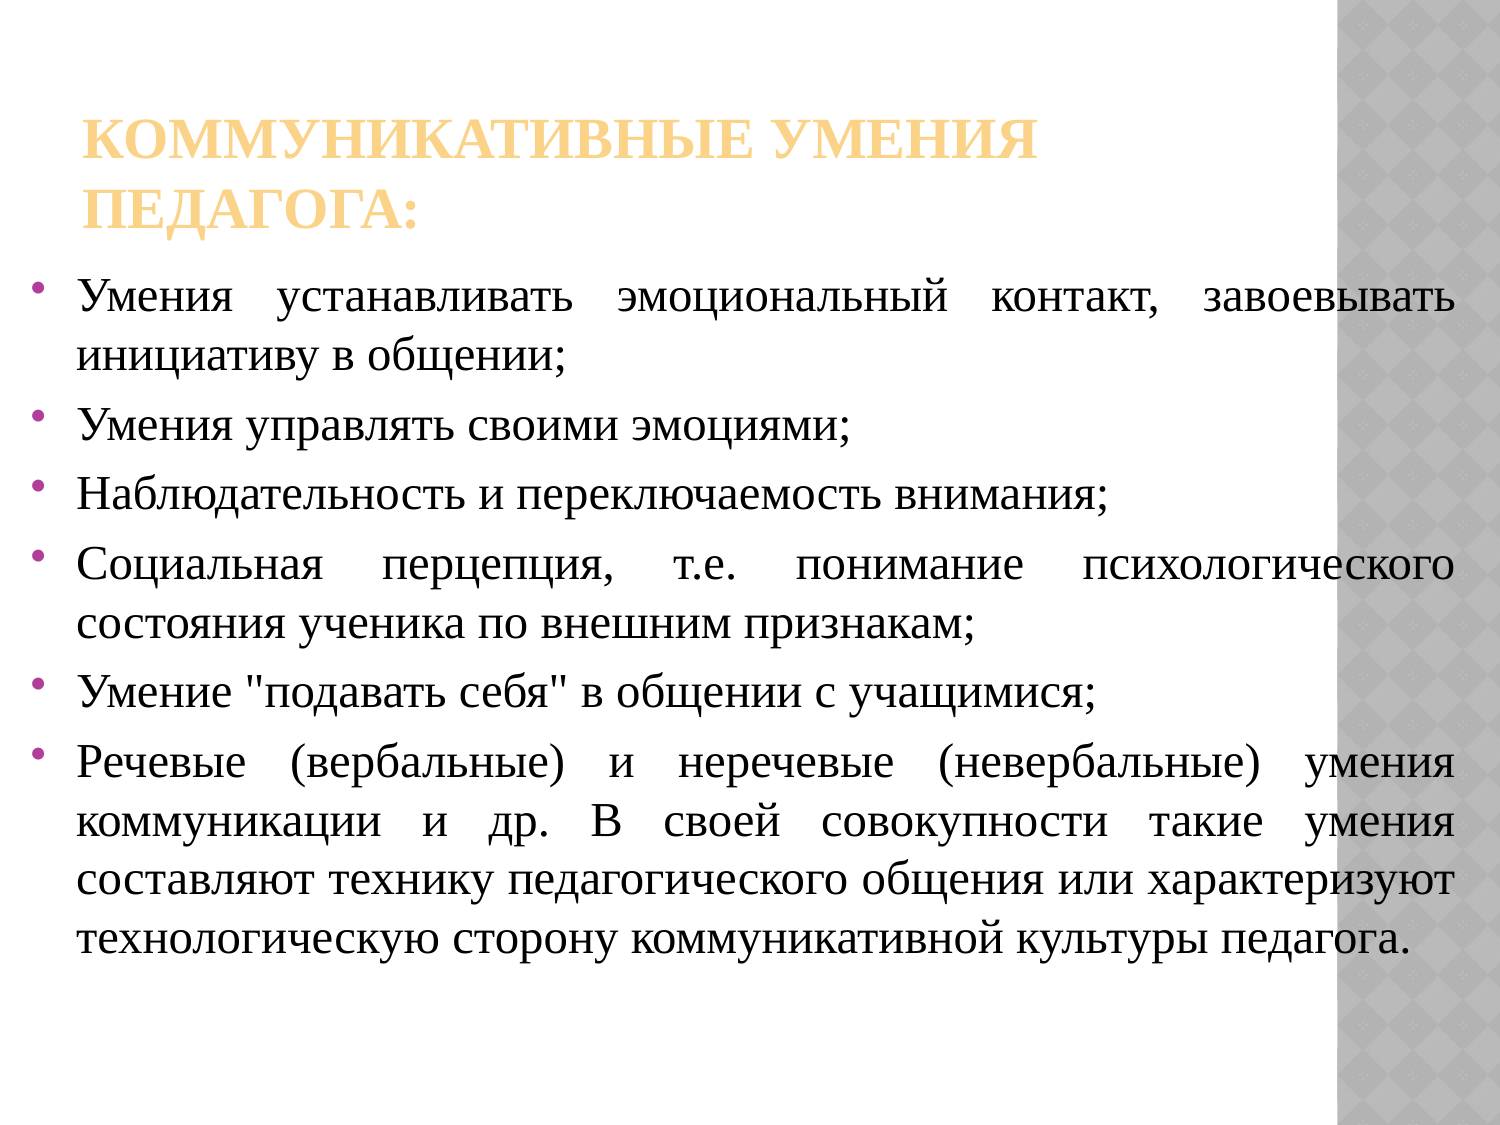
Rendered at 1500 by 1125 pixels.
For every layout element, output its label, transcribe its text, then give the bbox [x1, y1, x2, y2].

title Коммуникативные умения педагога: [75, 52, 1263, 240]
list Умения устанавливать эмоциональный контакт, завоевывать инициативу в общении; Умения управлять своими эмоциями; Наблюдательность и переключаемость внимания; Социальная перцепция, т.е. понимание психологического состояния ученика по внешним признакам; Умение "подавать себя" в общении с учащимися; Речевые (вербальные) и неречевые (невербальные) умения коммуникации и др. В своей совокупности такие умения составляют технику педагогического общения или характеризуют технологическую сторону коммуникативной культуры педагога. [17, 255, 1471, 1000]
